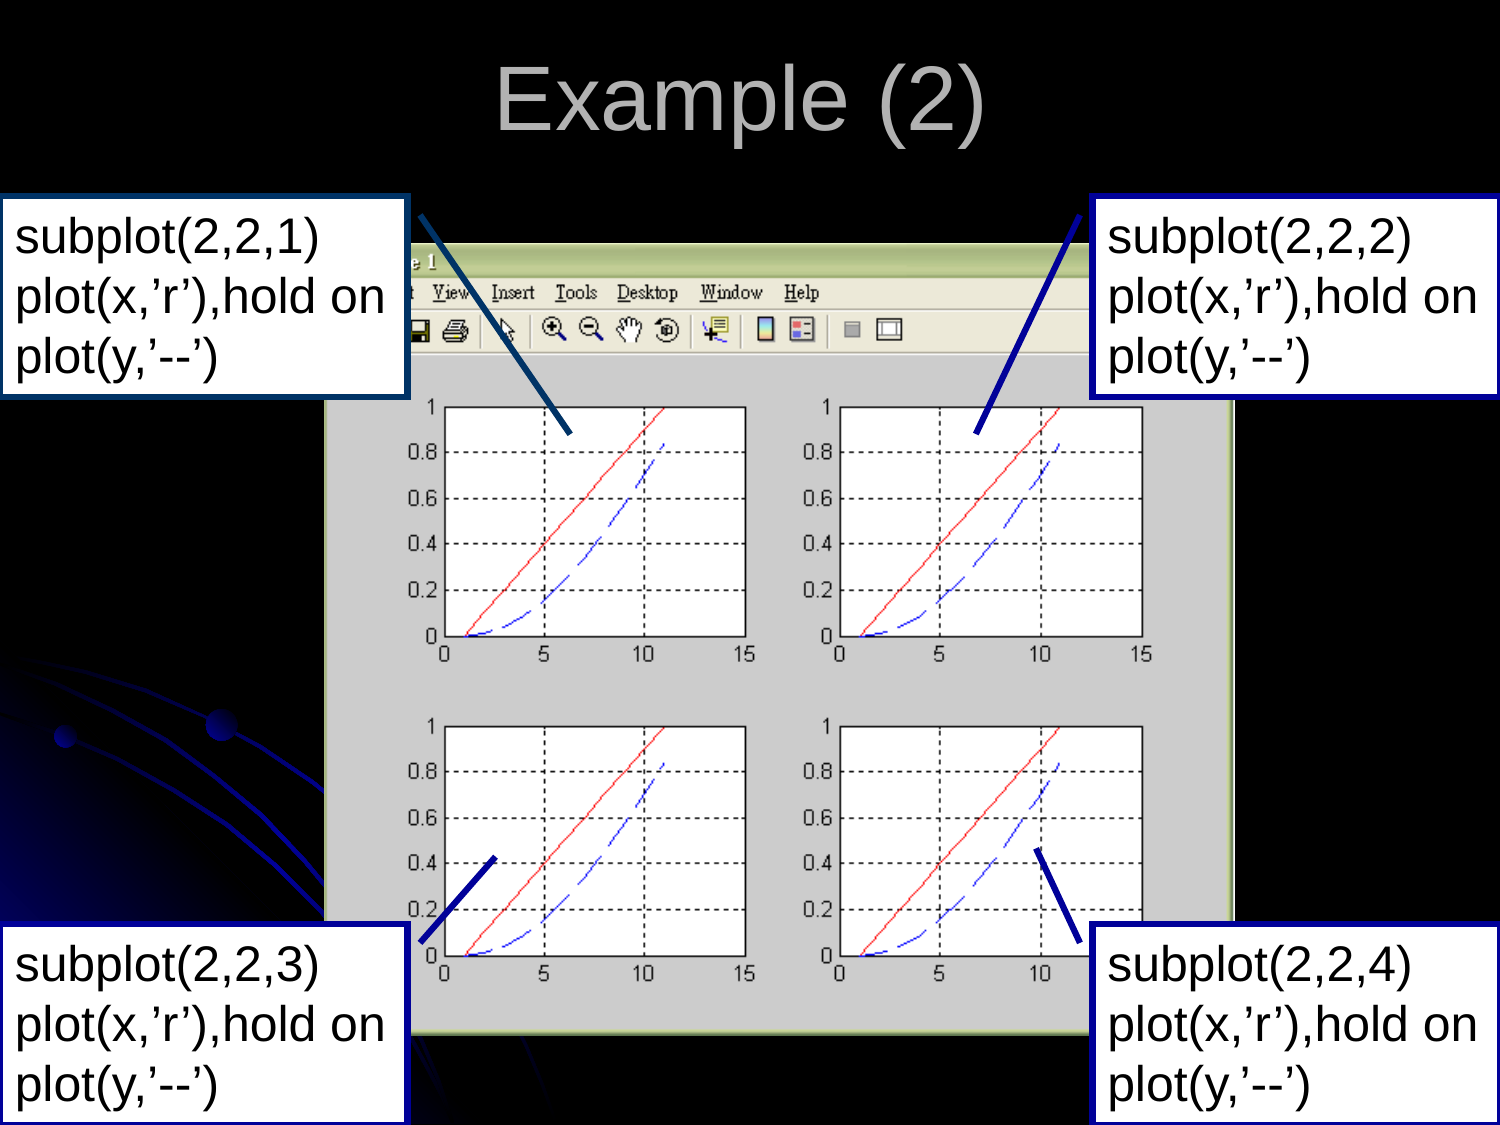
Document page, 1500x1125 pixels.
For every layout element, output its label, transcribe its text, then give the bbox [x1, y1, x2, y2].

title Example (2) [76, 0, 1428, 188]
text_box subplot(2,2,3) plot(x,’r’),hold on plot(y,’--’) [0, 924, 408, 1125]
text_box subplot(2,2,2) plot(x,’r’),hold on plot(y,’--’) [1092, 196, 1500, 398]
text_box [324, 243, 1235, 1037]
text_box subplot(2,2,1) plot(x,’r’),hold on plot(y,’--’) [0, 196, 408, 398]
text_box subplot(2,2,4) plot(x,’r’),hold on plot(y,’--’) [1092, 924, 1500, 1125]
